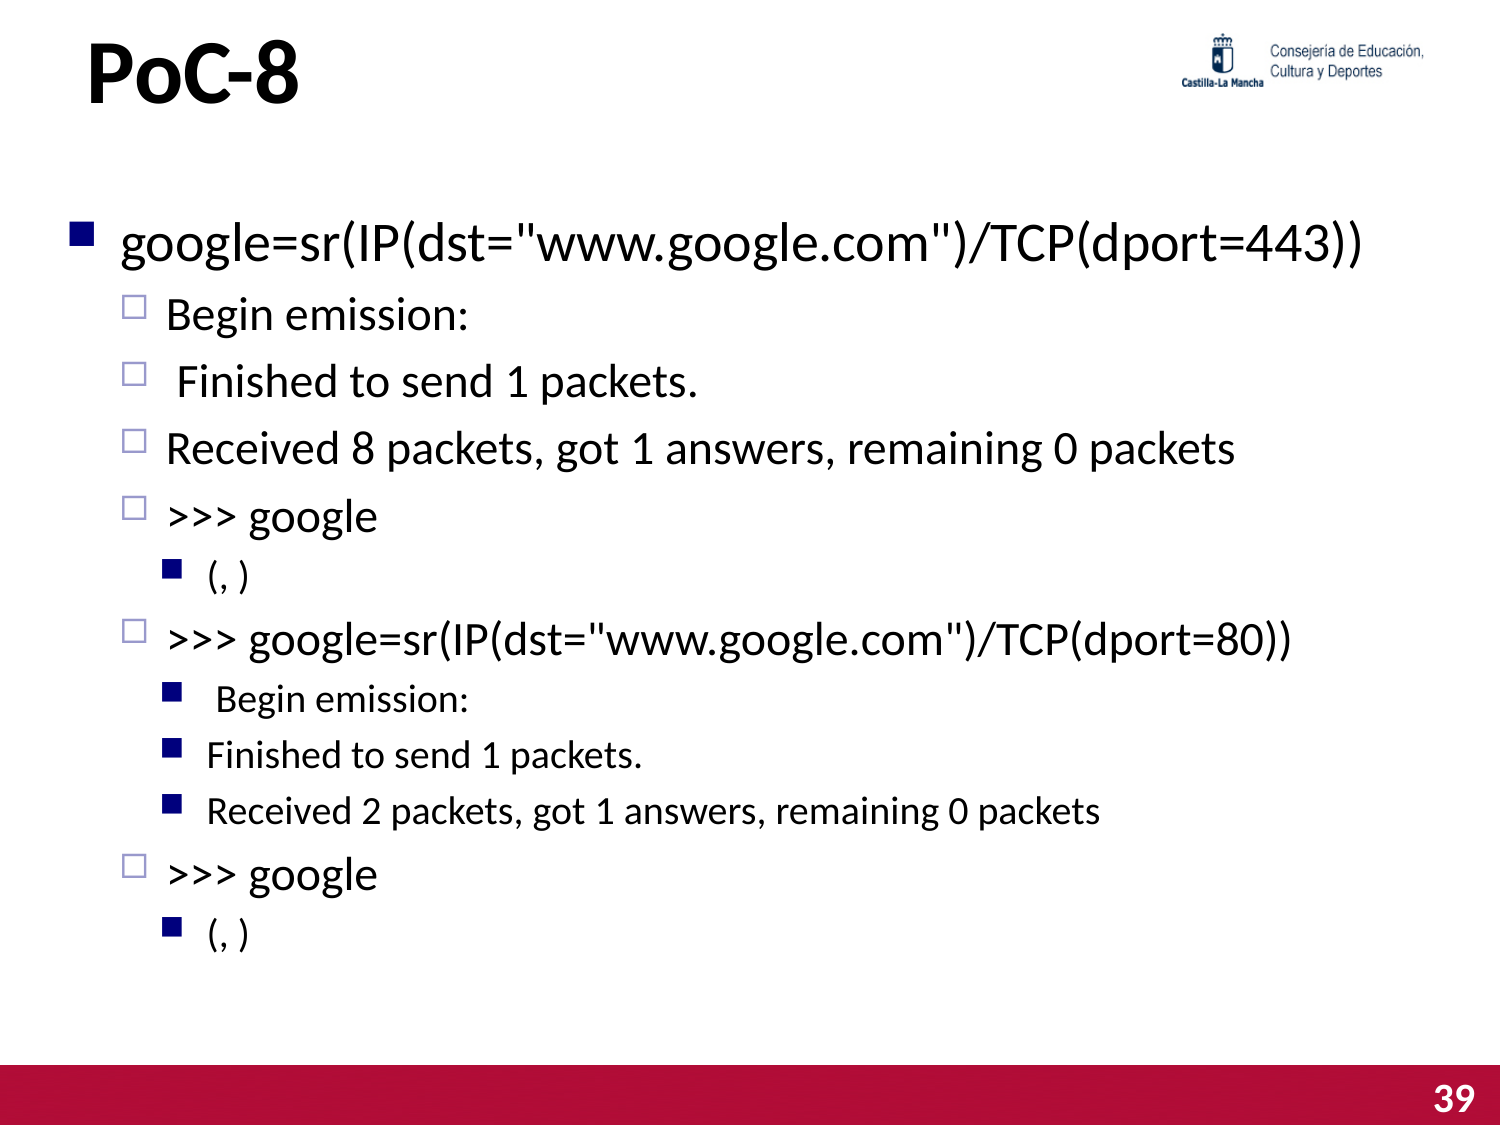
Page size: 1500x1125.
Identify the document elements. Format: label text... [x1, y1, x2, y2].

title PoC-8 [75, 6, 1425, 197]
picture [0, 1065, 1500, 1125]
list google=sr(IP(dst="www.google.com")/TCP(dport=443)) Begin emission: Finished to send 1 packets. Received 8 packets, got 1 answers, remaining 0 packets >>> google (, ) >>> google=sr(IP(dst="www.google.com")/TCP(dport=80)) Begin emission: Finished to send 1 packets. Received 2 packets, got 1 answers, remaining 0 packets >>> google (, ) [51, 198, 1395, 1018]
